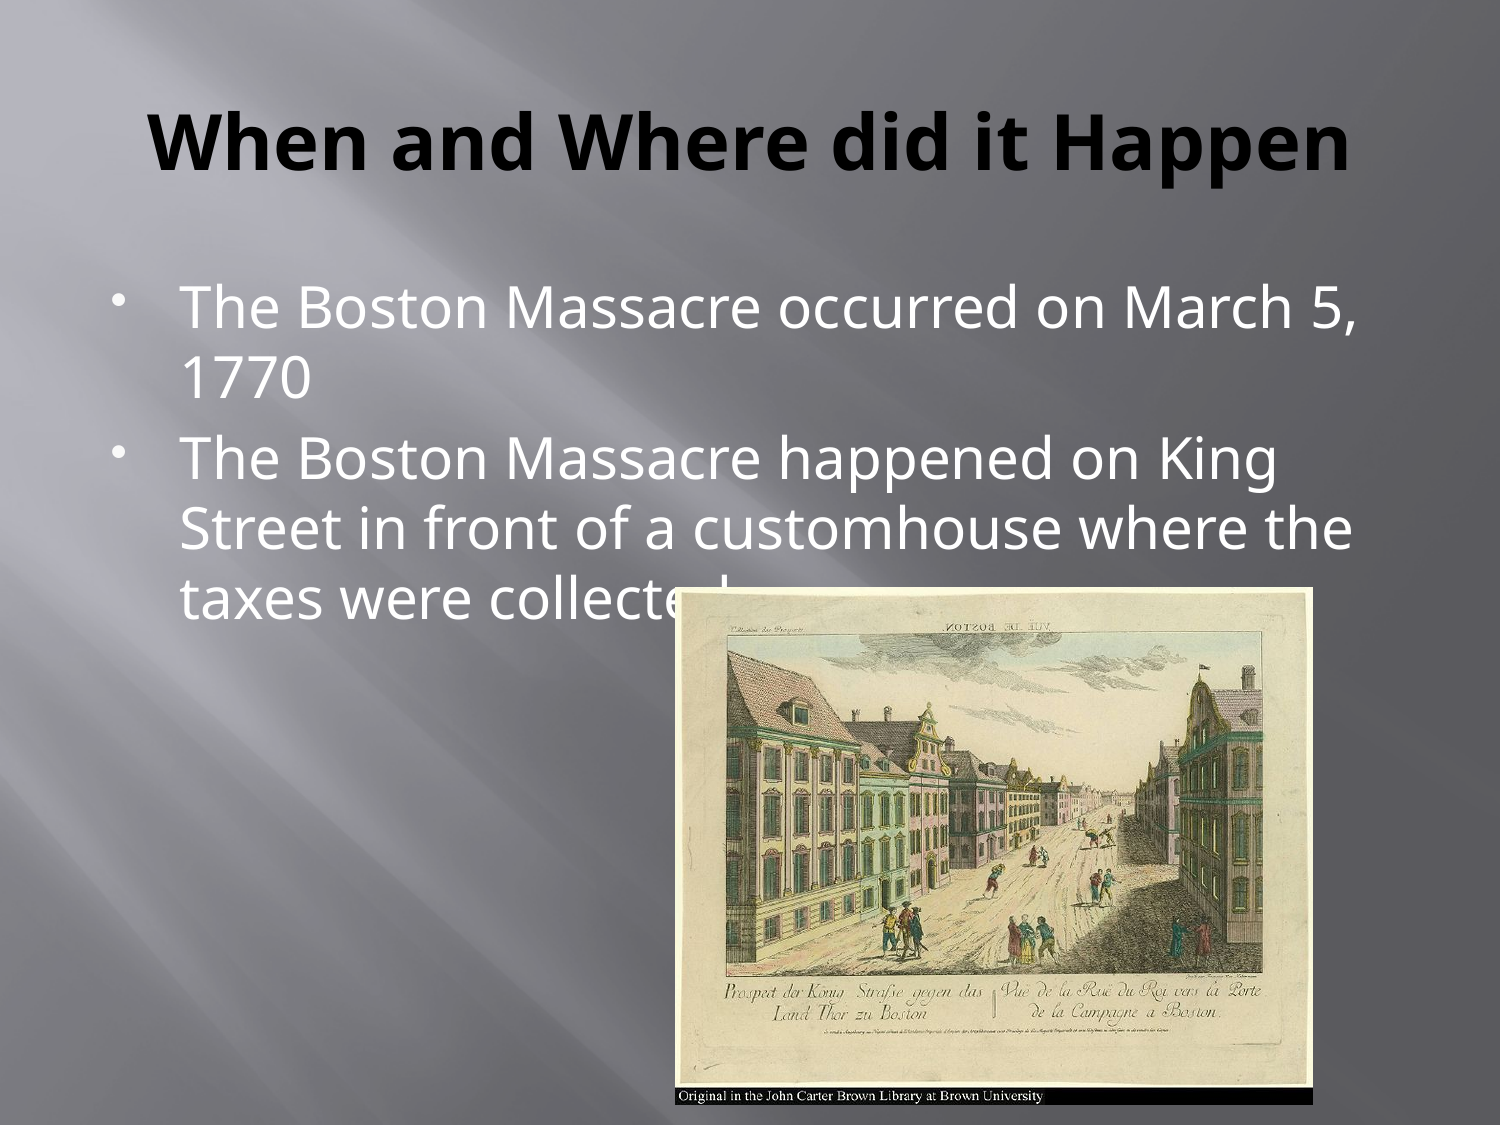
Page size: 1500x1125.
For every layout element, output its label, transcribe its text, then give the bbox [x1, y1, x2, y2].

list The Boston Massacre occurred on March 5, 1770 The Boston Massacre happened on King Street in front of a customhouse where the taxes were collected [75, 262, 1425, 1035]
picture [674, 587, 1313, 1105]
title When and Where did it Happen [75, 45, 1425, 233]
